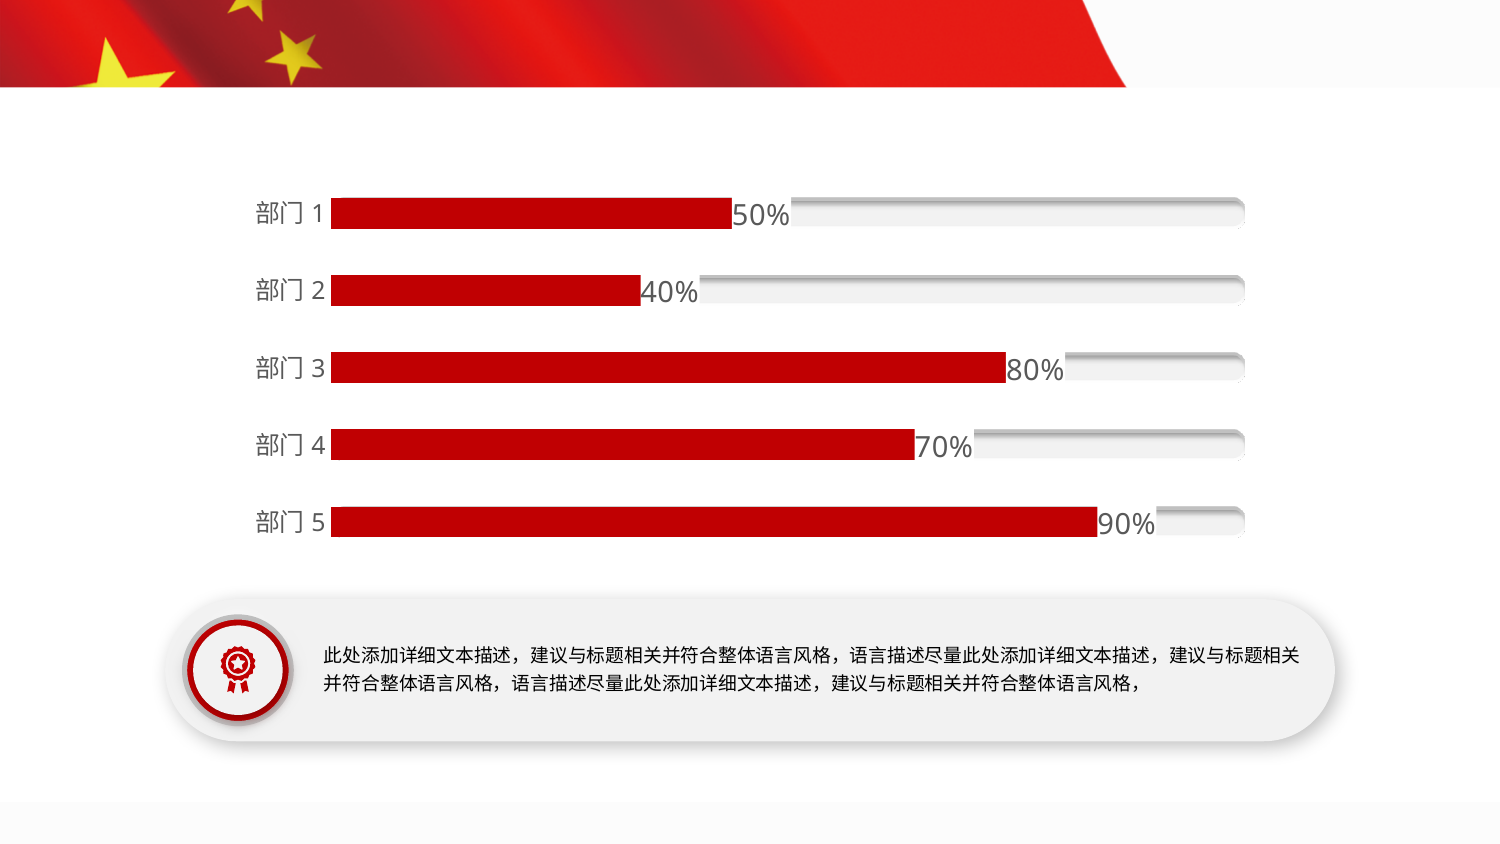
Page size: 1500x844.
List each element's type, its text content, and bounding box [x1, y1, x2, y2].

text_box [220, 645, 256, 694]
picture [0, 0, 1398, 87]
chart [254, 157, 1246, 579]
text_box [166, 598, 310, 742]
text_box 此处添加详细文本描述，建议与标题相关并符合整体语言风格，语言描述尽量此处添加详细文本描述，建议与标题相关并符合整体语言风格，语言描述尽量此处添加详细文本描述，建议与标题相关并符合整体语言风格， [314, 630, 1315, 702]
text_box [307, 597, 1337, 744]
